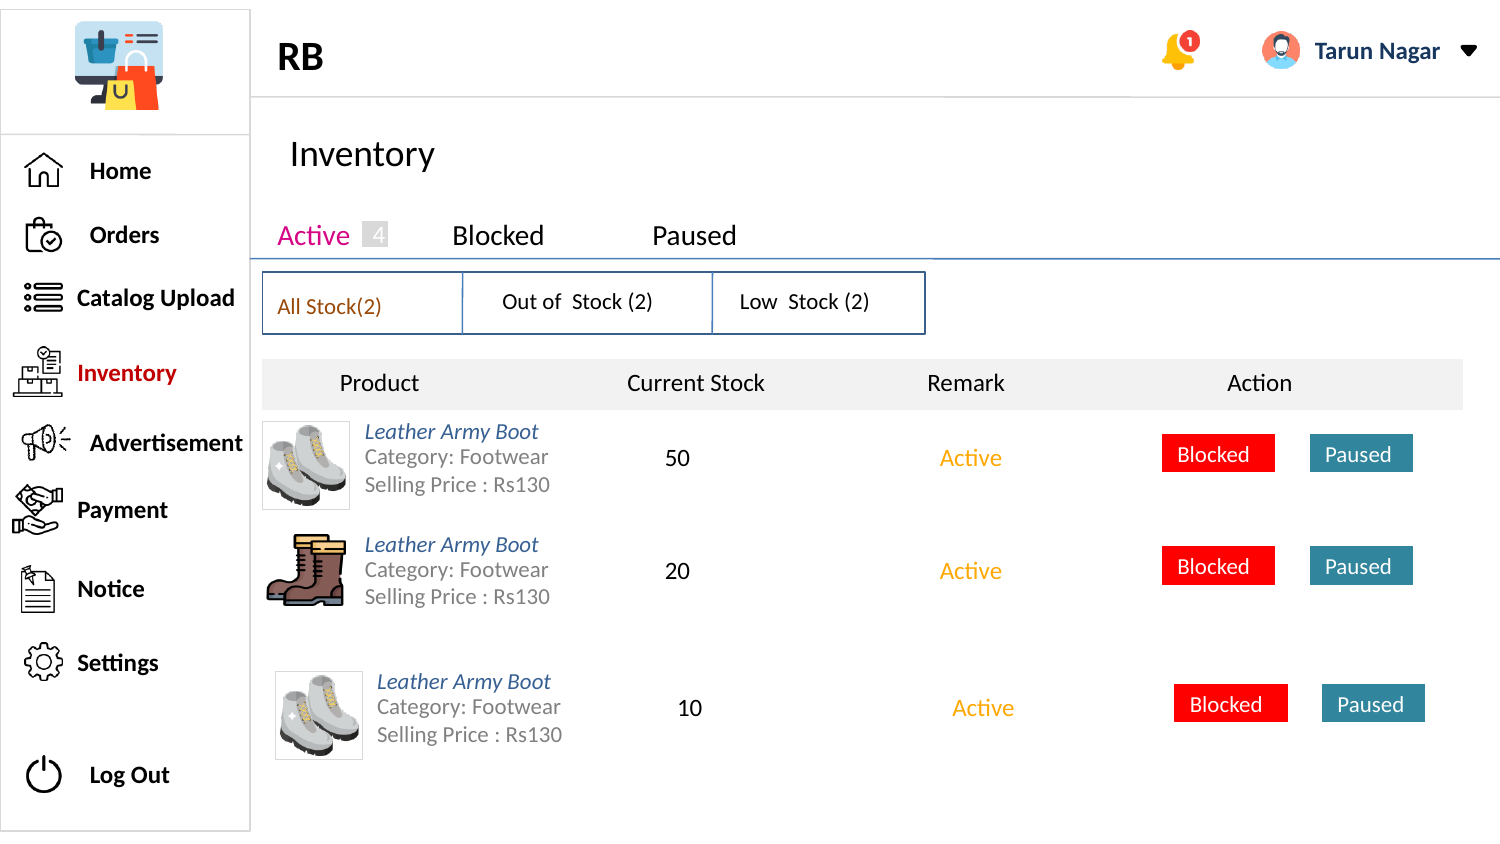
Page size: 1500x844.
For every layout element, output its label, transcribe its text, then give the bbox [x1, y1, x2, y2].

text_box [260, 357, 1464, 411]
text_box Paused [637, 208, 763, 256]
text_box 4 [360, 219, 389, 248]
text_box Category: Footwear Selling Price : Rs130 [349, 546, 588, 617]
picture [1262, 30, 1301, 69]
picture [24, 277, 63, 316]
text_box Category: Footwear Selling Price : Rs130 [366, 684, 600, 754]
text_box Paused [1321, 682, 1427, 724]
picture [24, 215, 63, 254]
text_box Active [937, 684, 1038, 730]
text_box Blocked [1160, 545, 1277, 586]
text_box 50 [649, 434, 713, 479]
text_box Blocked [1160, 432, 1277, 474]
picture [13, 410, 75, 474]
text_box Catalog Upload [62, 274, 260, 319]
picture [1162, 30, 1201, 70]
text_box Product [324, 359, 438, 404]
text_box Action [1212, 359, 1325, 404]
text_box Blocked [437, 208, 563, 256]
picture [274, 671, 363, 760]
text_box RB [262, 21, 375, 87]
text_box Paused [1308, 545, 1415, 586]
text_box Notice [65, 565, 238, 611]
text_box Active [924, 546, 1025, 592]
text_box Tarun Nagar [1299, 27, 1475, 72]
text_box Home [74, 146, 225, 192]
text_box Low Stock (2) [724, 278, 950, 322]
text_box Leather Army Boot [349, 409, 563, 434]
text_box Remark [912, 359, 1063, 404]
picture [262, 421, 351, 510]
text_box Settings [62, 638, 238, 684]
text_box Payment [65, 486, 238, 532]
text_box Leather Army Boot [362, 659, 575, 684]
text_box [0, 7, 252, 833]
picture [24, 755, 63, 794]
picture [12, 563, 63, 614]
text_box Orders [74, 211, 225, 257]
picture [24, 150, 63, 189]
text_box 10 [662, 684, 725, 730]
text_box [260, 270, 927, 336]
picture [74, 21, 163, 110]
text_box Leather Army Boot [349, 521, 563, 546]
text_box 20 [649, 546, 713, 592]
picture [12, 484, 63, 535]
text_box Log Out [75, 751, 250, 797]
text_box Blocked [1173, 682, 1290, 724]
text_box Active [262, 208, 388, 256]
text_box Category: Footwear Selling Price : Rs130 [354, 434, 588, 504]
text_box Advertisement [75, 418, 275, 464]
text_box Paused [1308, 432, 1415, 474]
picture [262, 534, 351, 606]
text_box Inventory [274, 121, 713, 182]
text_box Out of Stock (2) [487, 278, 713, 322]
text_box Current Stock [612, 359, 788, 404]
text_box All Stock(2) [262, 284, 450, 327]
text_box [1460, 44, 1477, 57]
picture [24, 642, 63, 681]
picture [12, 346, 63, 398]
text_box Inventory [65, 349, 238, 394]
text_box Active [924, 434, 1025, 479]
